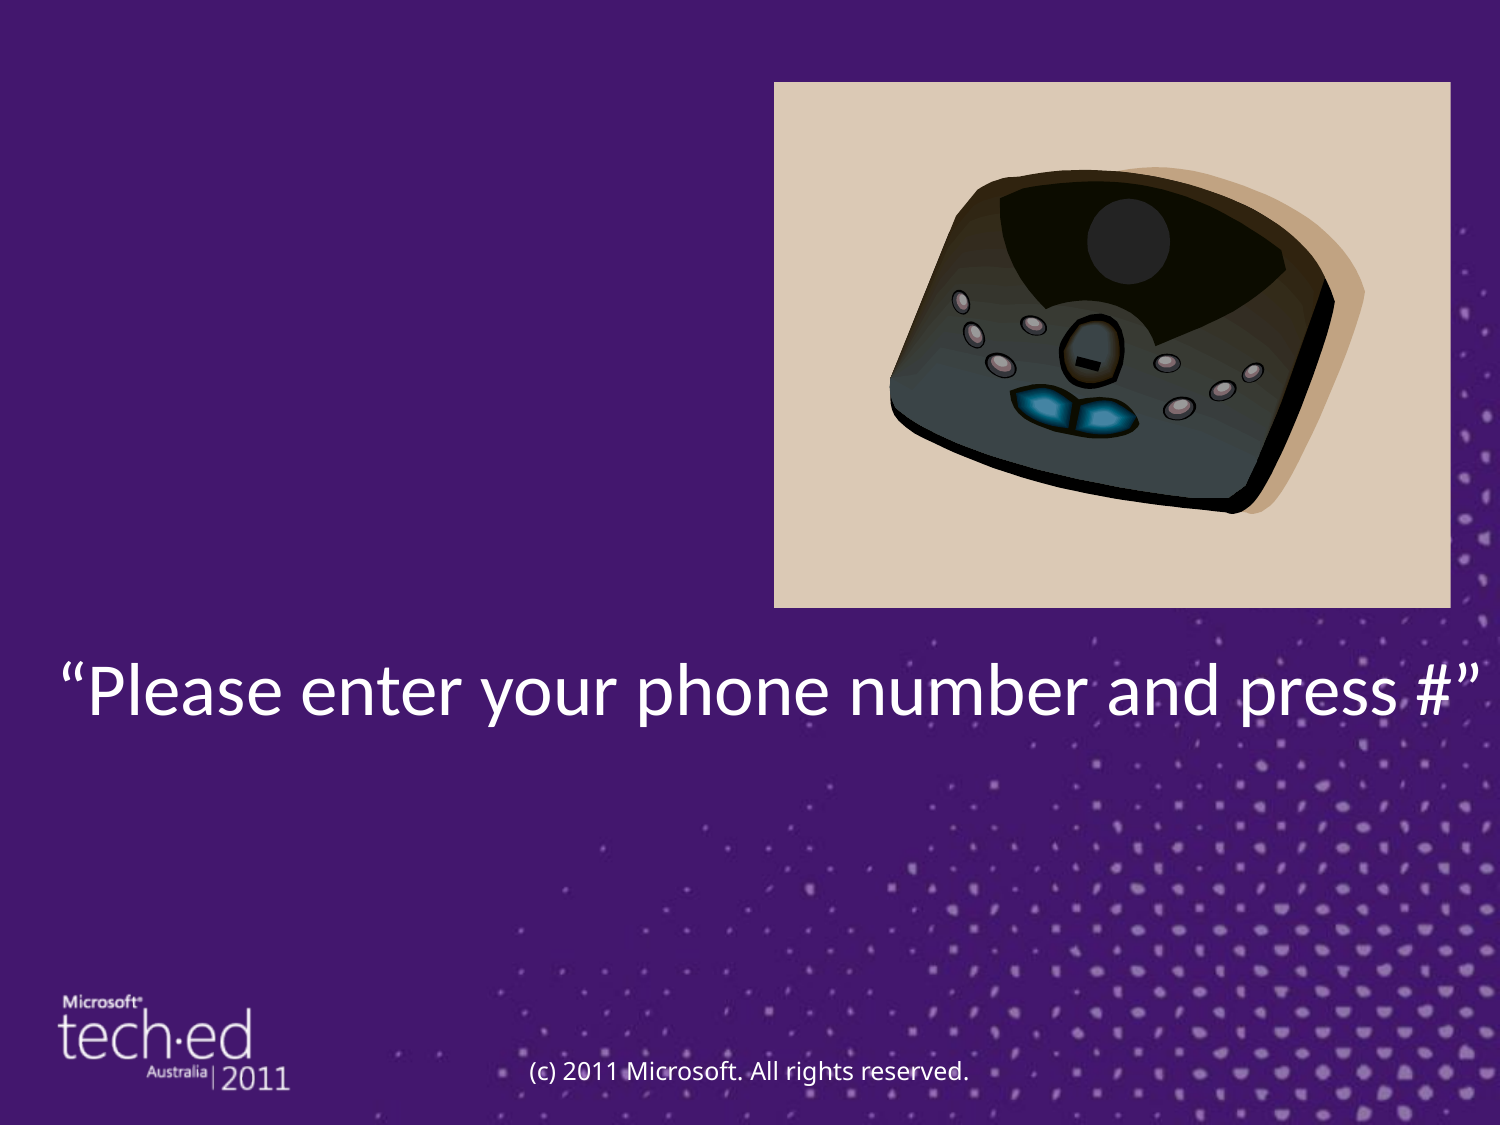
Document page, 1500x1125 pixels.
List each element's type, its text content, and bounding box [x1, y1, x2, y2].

footer (c) 2011 Microsoft. All rights reserved. [512, 1042, 988, 1103]
text_box “Please enter your phone number and press #” [41, 633, 1500, 739]
picture [0, 0, 1500, 1125]
